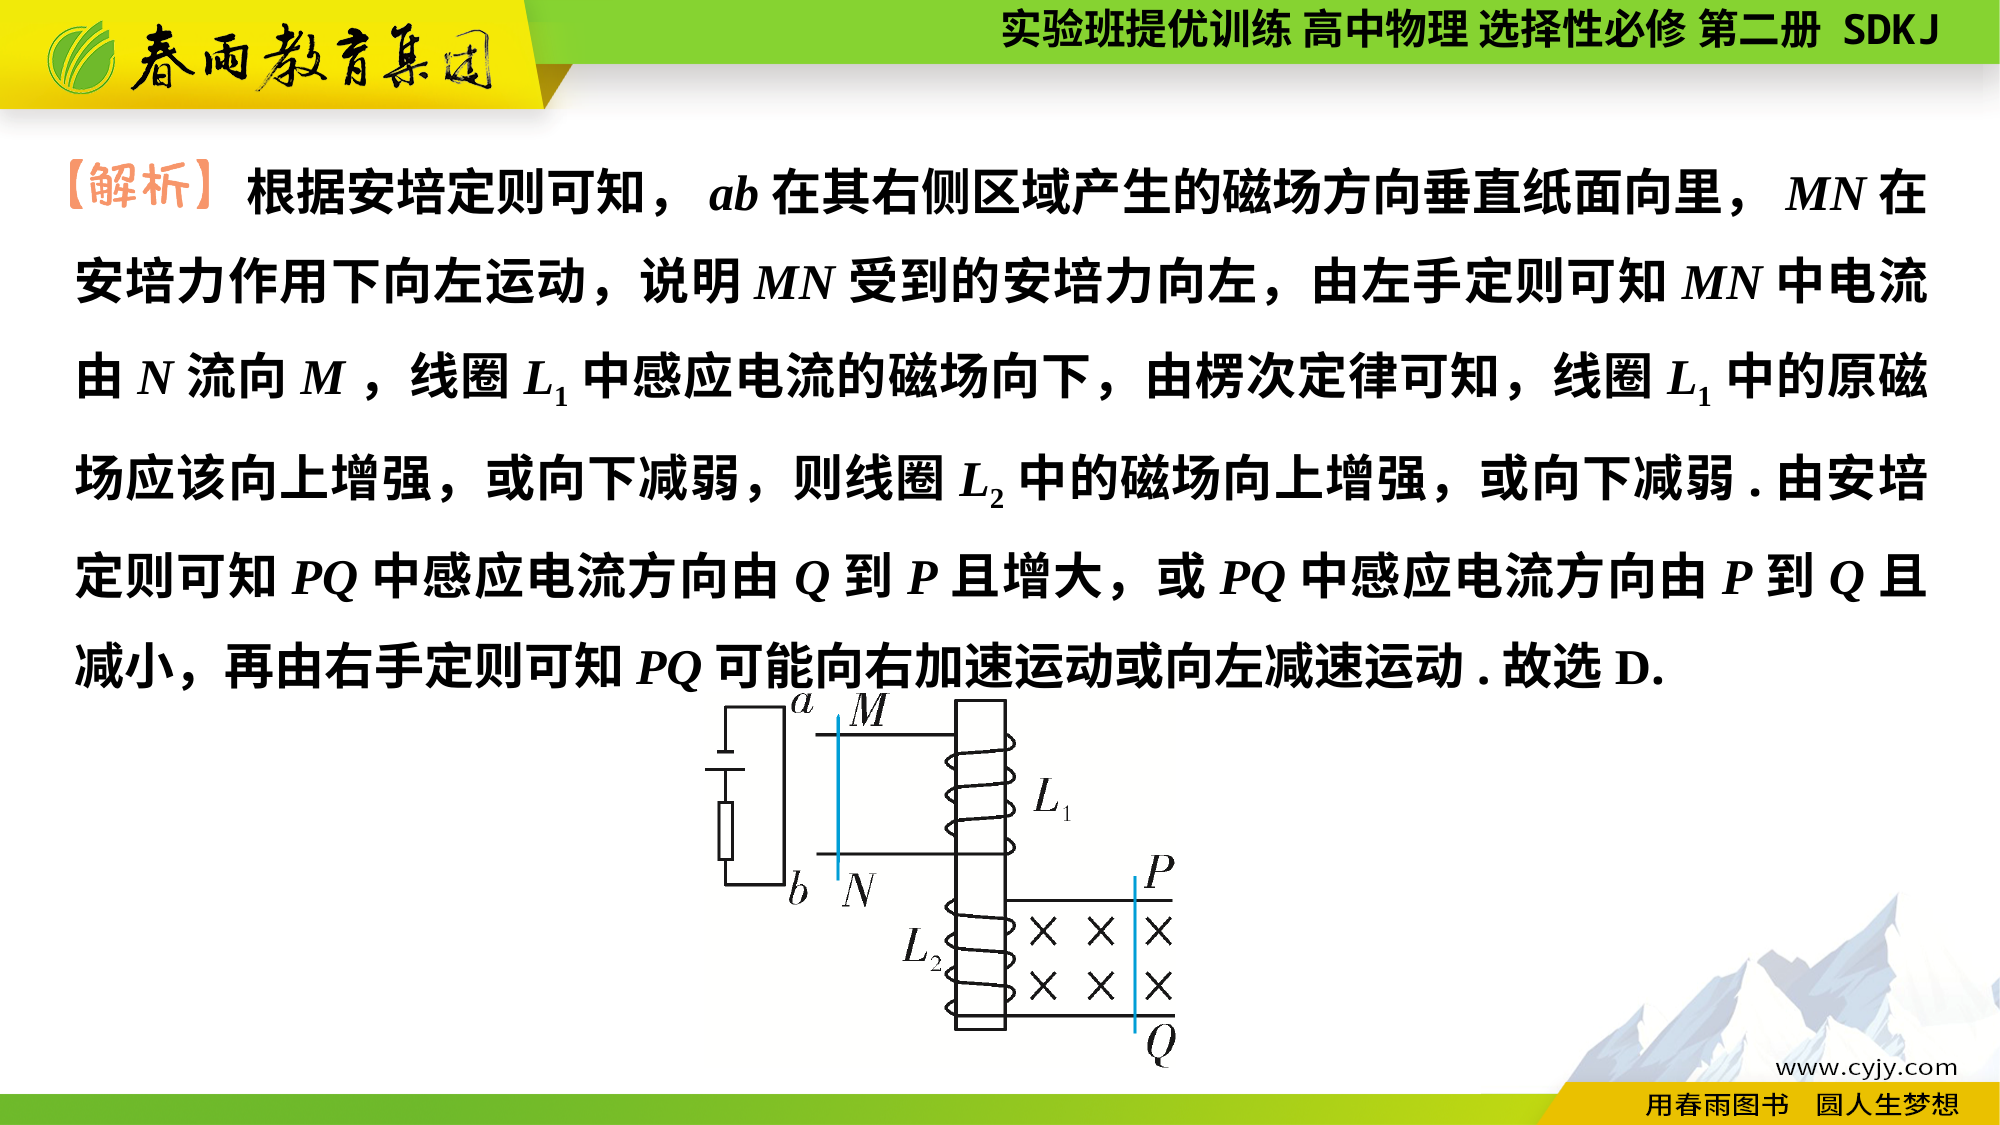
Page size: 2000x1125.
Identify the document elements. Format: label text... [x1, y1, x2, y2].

picture [0, 0, 2000, 1125]
list 根据安培定则可知，ab在其右侧区域产生的磁场方向垂直纸面向里，MN在安培力作用下向左运动，说明MN受到的安培力向左，由左手定则可知MN中电流由N流向M，线圈L1中感应电流的磁场向下，由楞次定律可知，线圈L1中的原磁场应该向上增强，或向下减弱，则线圈L2中的磁场向上增强，或向下减弱.由安培定则可知PQ中感应电流方向由Q到P且增大，或PQ中感应电流方向由P到Q且减小，再由右手定则可知PQ可能向右加速运动或向左减速运动.故选D. [59, 122, 1944, 672]
